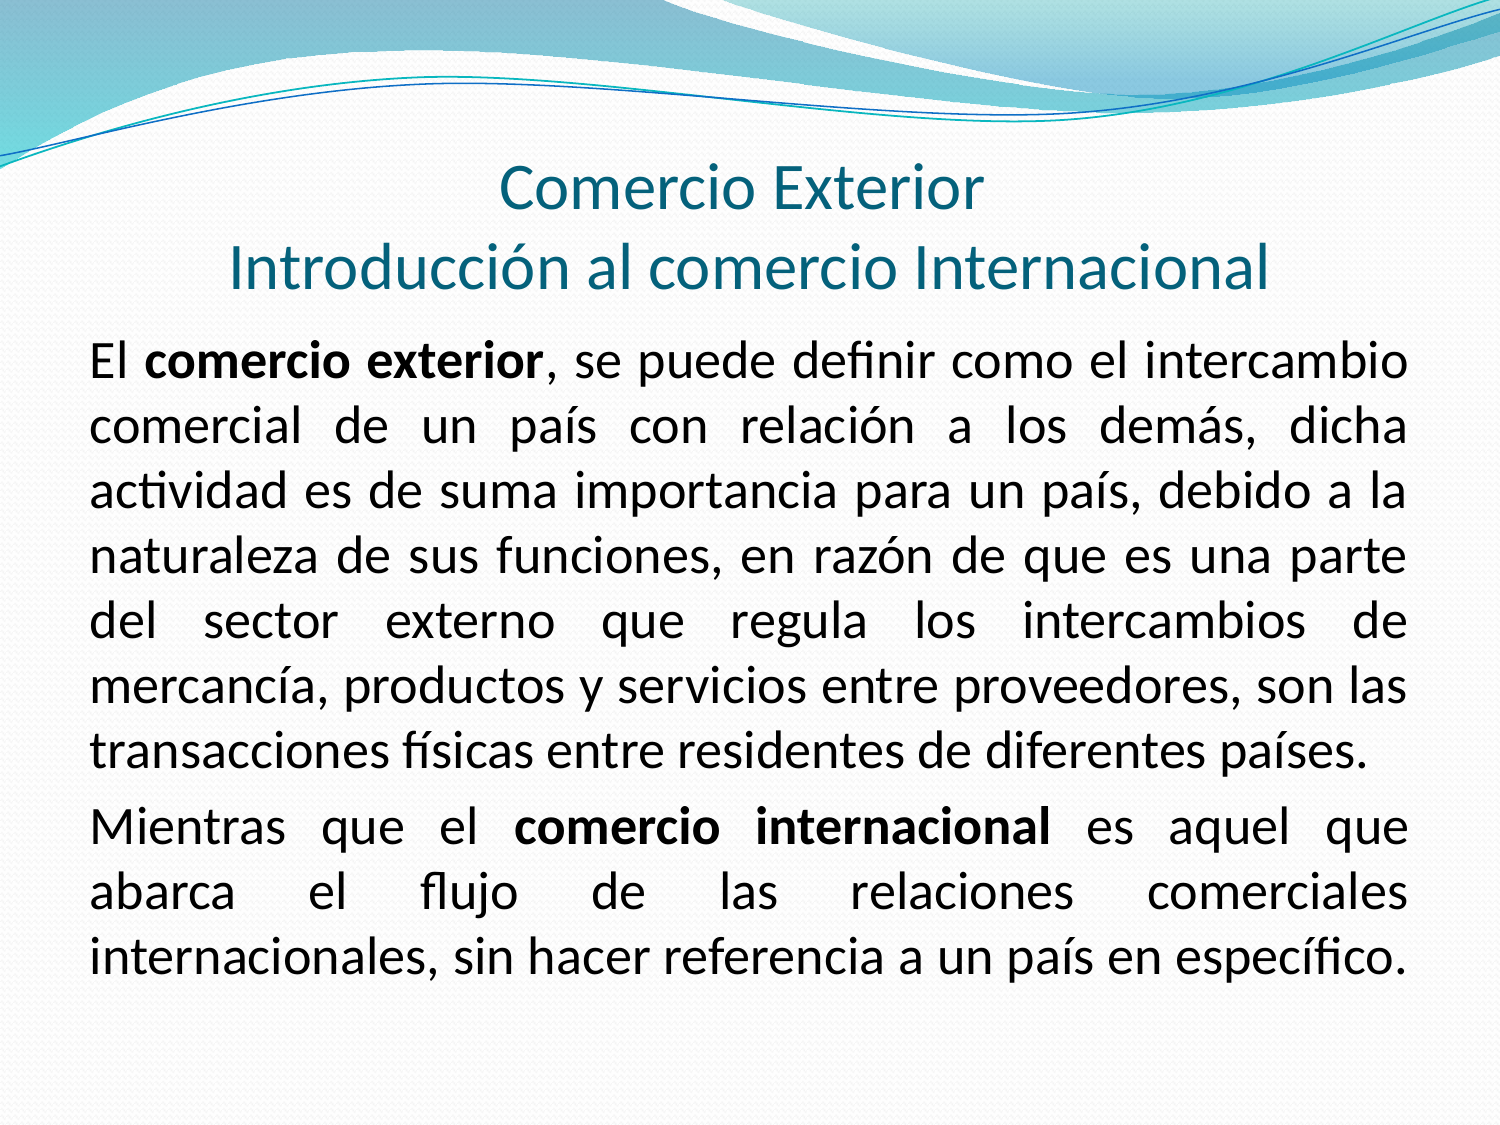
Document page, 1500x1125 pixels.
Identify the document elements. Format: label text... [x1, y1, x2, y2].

title Comercio Exterior Introducción al comercio Internacional [75, 115, 1425, 303]
list El comercio exterior, se puede definir como el intercambio comercial de un país con relación a los demás, dicha actividad es de suma importancia para un país, debido a la naturaleza de sus funciones, en razón de que es una parte del sector externo que regula los intercambios de mercancía, productos y servicios entre proveedores, son las transacciones físicas entre residentes de diferentes países. Mientras que el comercio internacional es aquel que abarca el flujo de las relaciones comerciales internacionales, sin hacer referencia a un país en específico. [75, 317, 1425, 1038]
